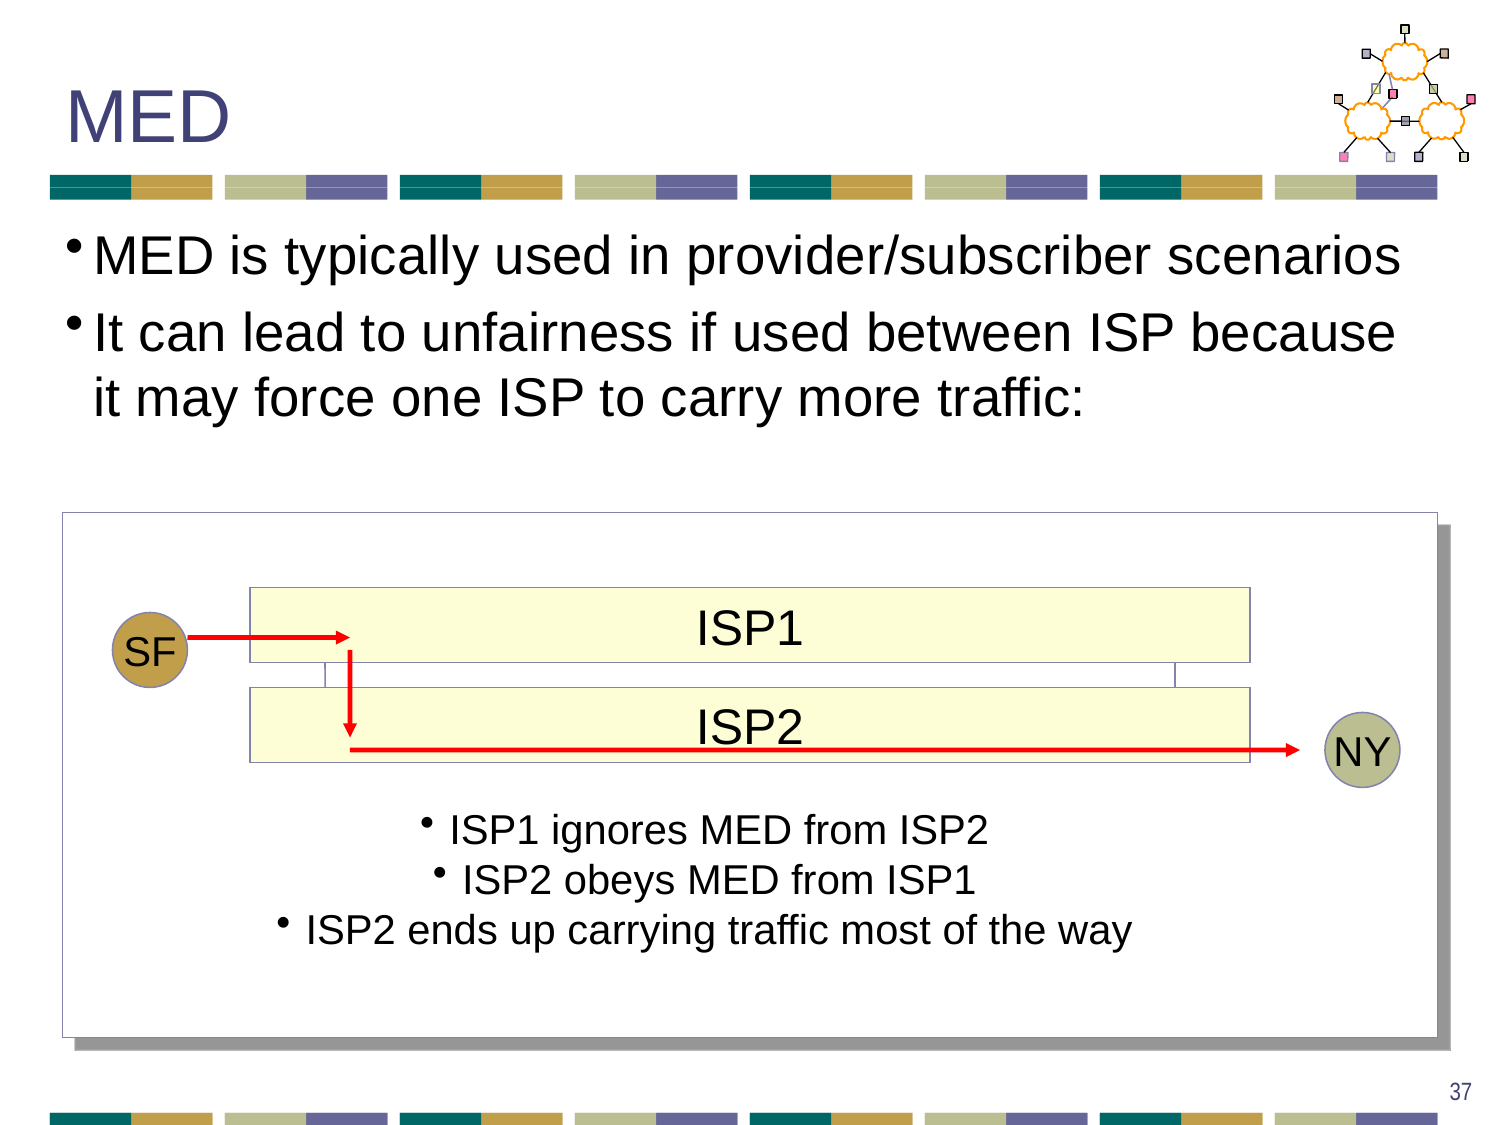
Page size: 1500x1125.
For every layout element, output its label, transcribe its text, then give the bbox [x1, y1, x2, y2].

text_box SF [112, 612, 188, 688]
text_box [62, 512, 1438, 1038]
text_box NY [1324, 712, 1400, 788]
text_box ISP1 ignores MED from ISP2 ISP2 obeys MED from ISP1 ISP2 ends up carrying traffic most of the way [261, 795, 1148, 960]
text_box [343, 649, 357, 738]
title MED [49, 62, 1388, 163]
text_box ISP1 [249, 587, 1250, 663]
list MED is typically used in provider/subscriber scenarios It can lead to unfairness if used between ISP because it may force one ISP to carry more traffic: [49, 212, 1438, 488]
slide_number 37 [1174, 1037, 1488, 1113]
text_box [187, 631, 350, 644]
text_box [349, 743, 1300, 757]
text_box ISP2 [249, 687, 1250, 763]
